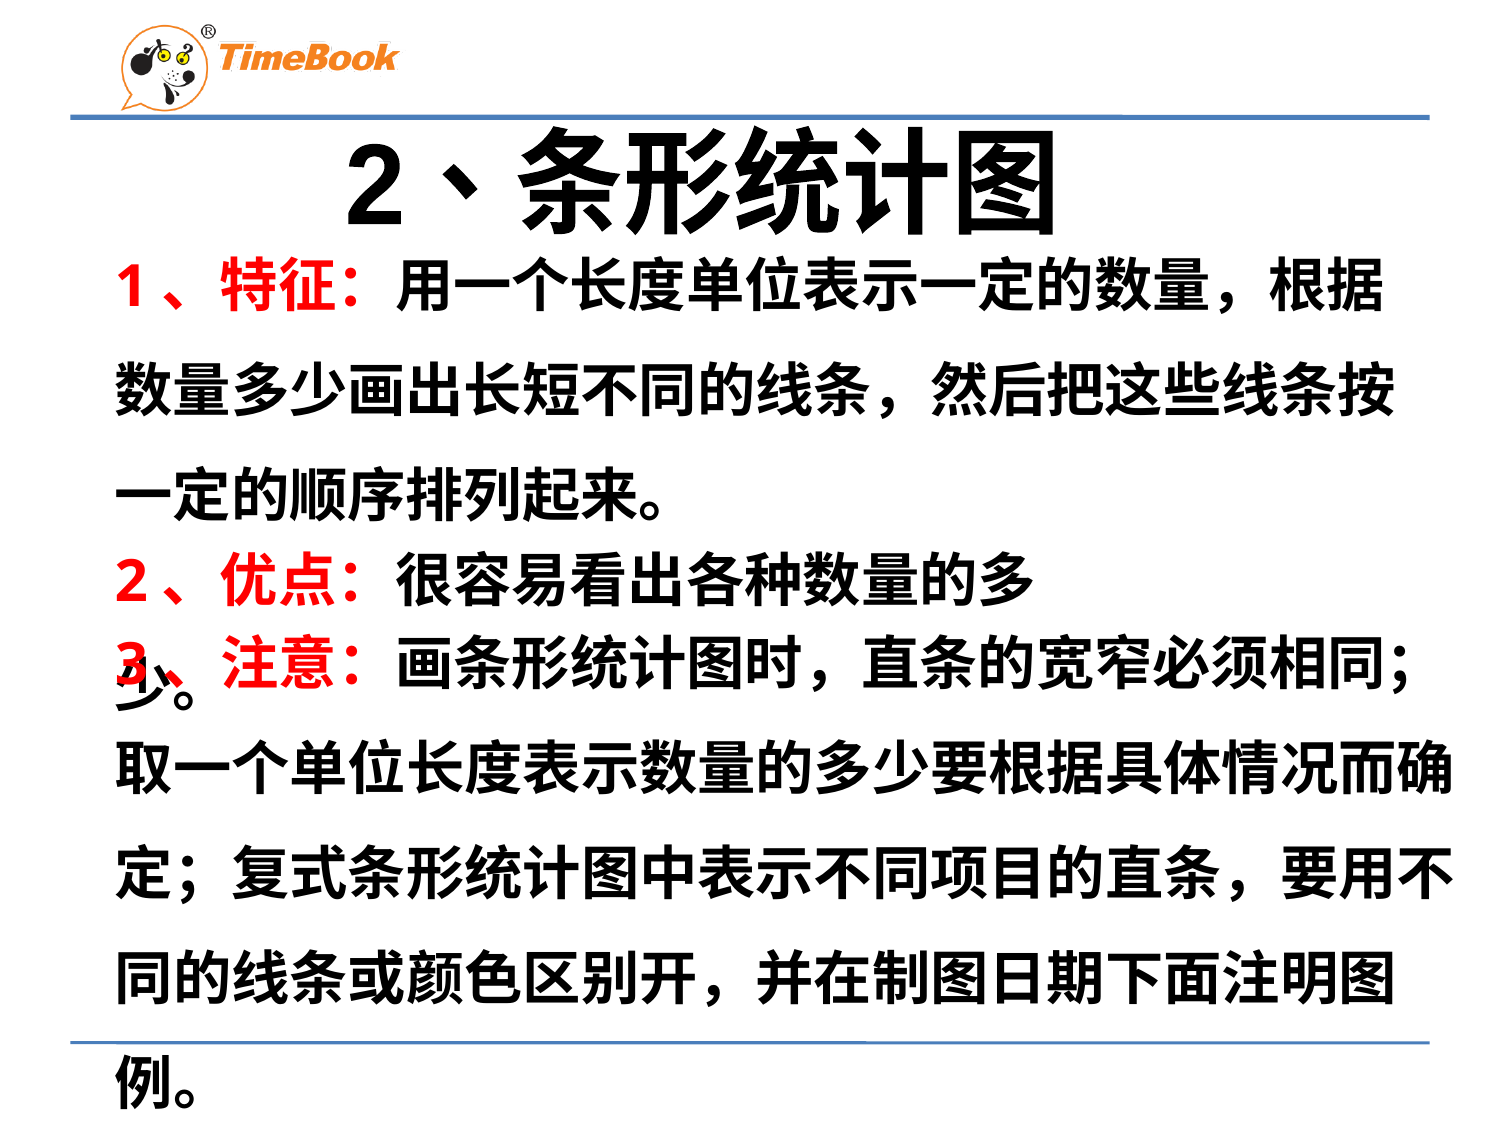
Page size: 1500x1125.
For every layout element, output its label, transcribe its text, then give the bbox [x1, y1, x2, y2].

text_box 1、特征：用一个长度单位表示一定的数量，根据数量多少画出长短不同的线条，然后把这些线条按一定的顺序排列起来。 [99, 205, 1426, 536]
text_box 2、优点：很容易看出各种数量的多少。 [99, 500, 1150, 726]
text_box 3、注意：画条形统计图时，直条的宽窄必须相同；取一个单位长度表示数量的多少要根据具体情况而确定；复式条形统计图中表示不同项目的直条，要用不同的线条或颜色区别开，并在制图日期下面注明图例。 [100, 583, 1495, 1124]
picture [118, 22, 408, 113]
